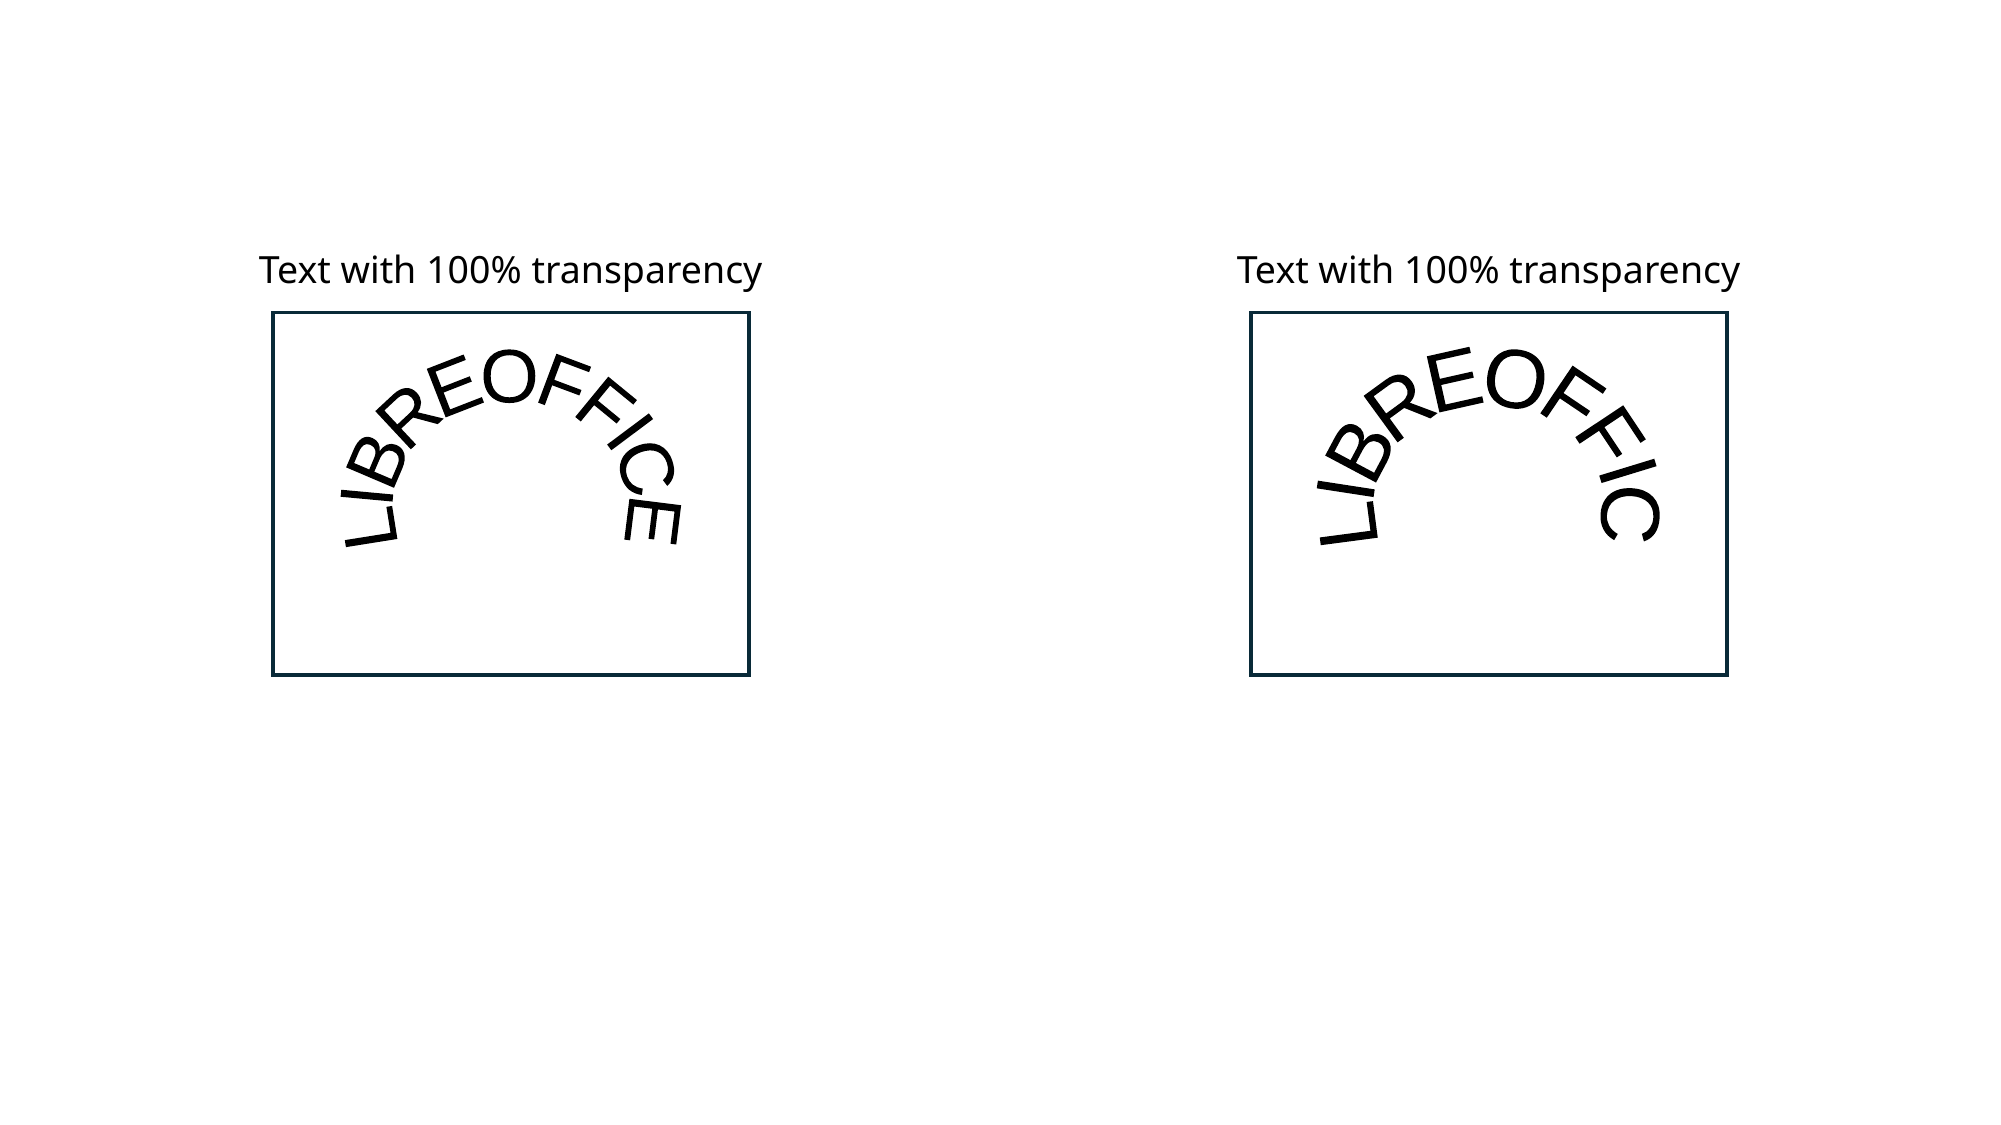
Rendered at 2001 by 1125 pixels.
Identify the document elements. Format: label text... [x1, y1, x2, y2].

text_box [1249, 311, 1729, 677]
text_box [271, 311, 751, 677]
text_box Text with 100% transparency [189, 238, 833, 298]
text_box Text with 100% transparency [1167, 238, 1811, 298]
